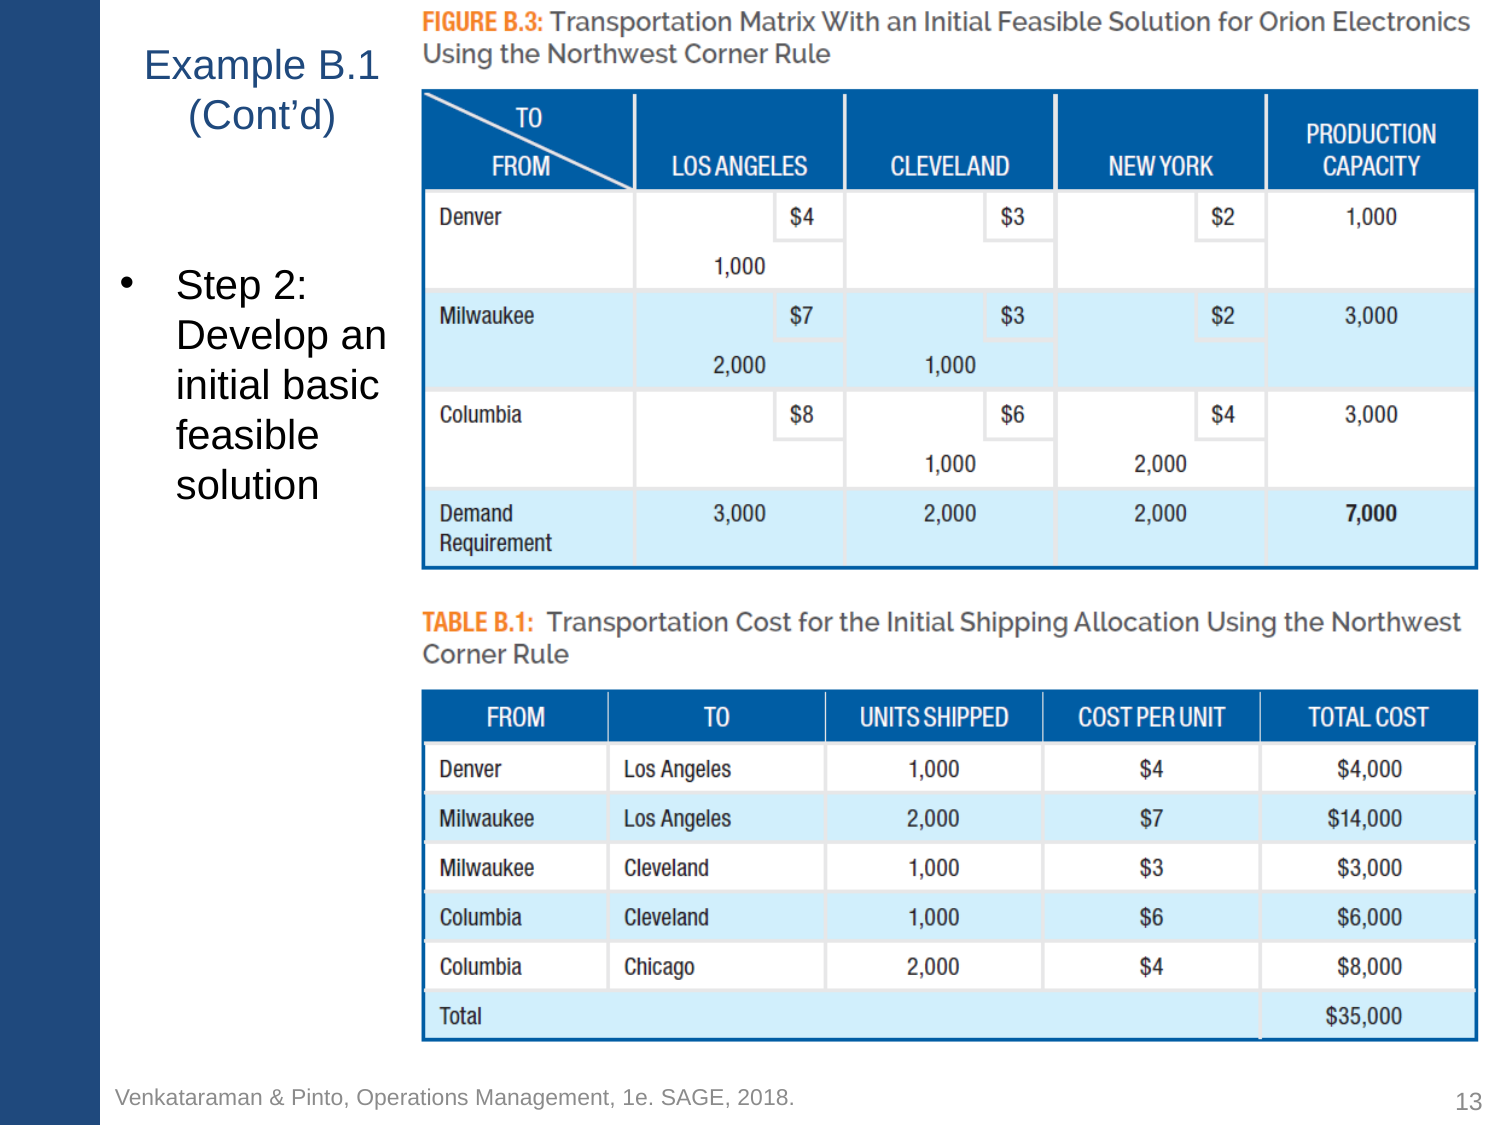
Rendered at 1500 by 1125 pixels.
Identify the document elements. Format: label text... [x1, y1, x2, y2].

title Example B.1 (Cont’d) [112, 37, 407, 138]
list Step 2: Develop an initial basic feasible solution [104, 249, 407, 663]
picture [412, 0, 1500, 1060]
slide_number 13 [1437, 1074, 1498, 1125]
footer Venkataraman & Pinto, Operations Management, 1e. SAGE, 2018. [99, 1074, 1250, 1113]
